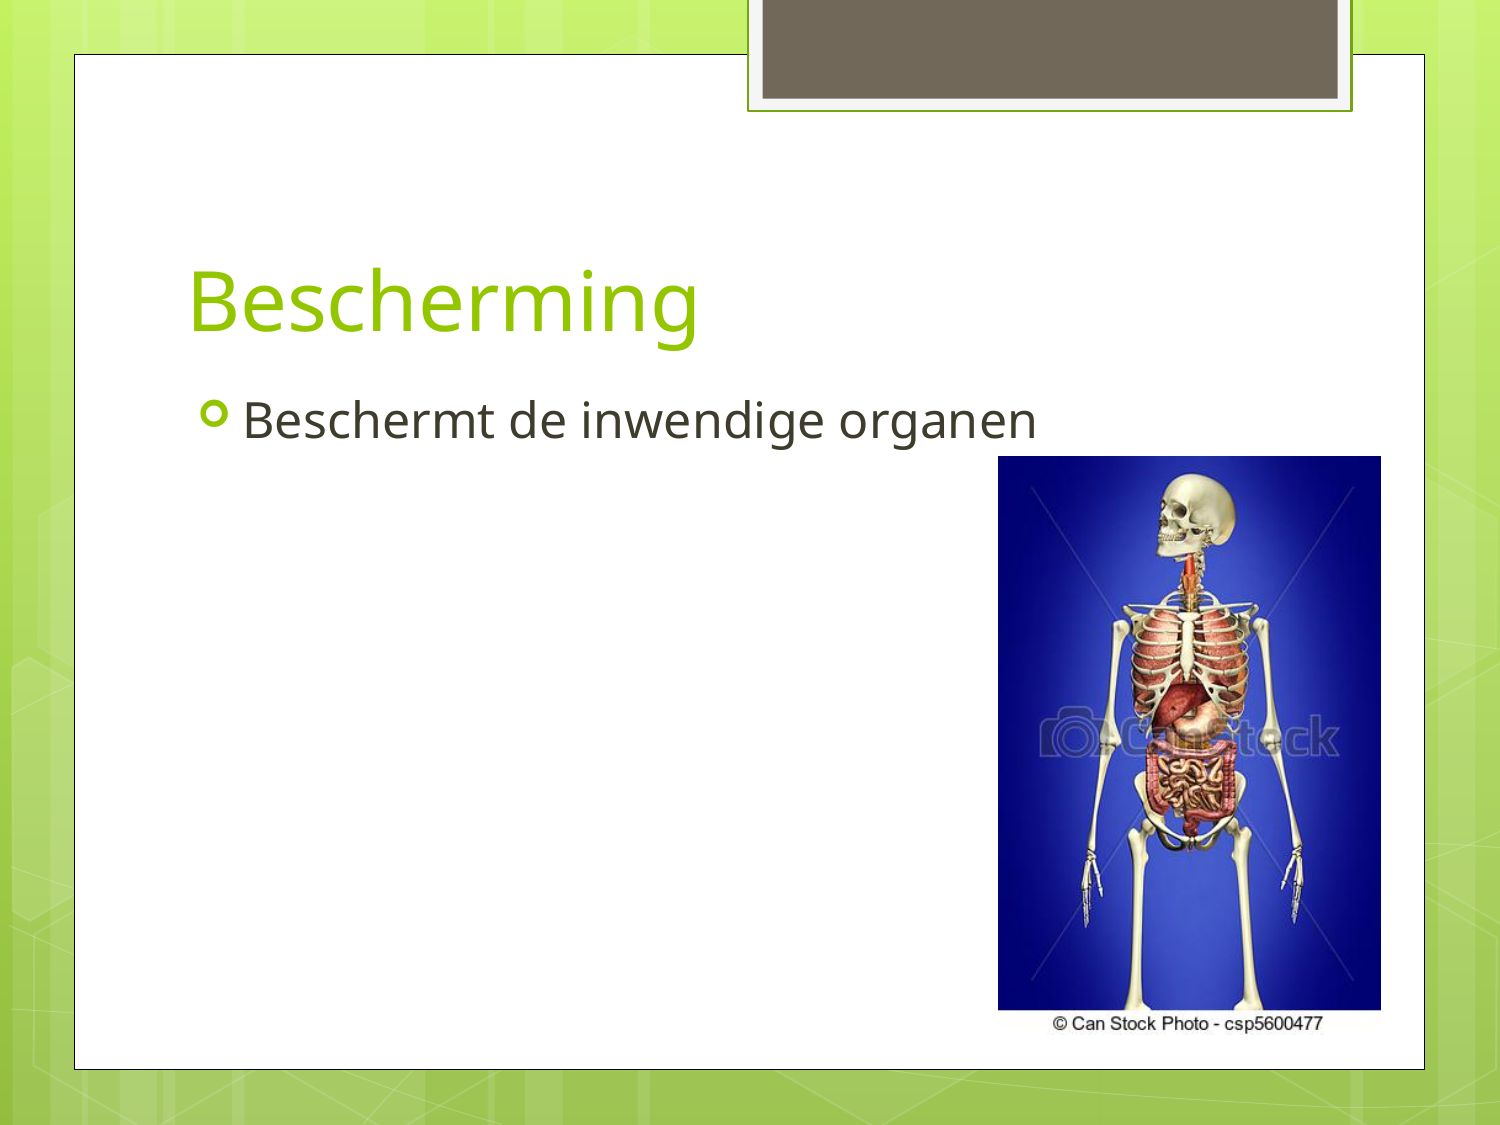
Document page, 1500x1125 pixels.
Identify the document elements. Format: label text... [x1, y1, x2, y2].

title Bescherming [171, 168, 1324, 357]
list Beschermt de inwendige organen [171, 381, 1283, 957]
picture [997, 455, 1382, 1036]
